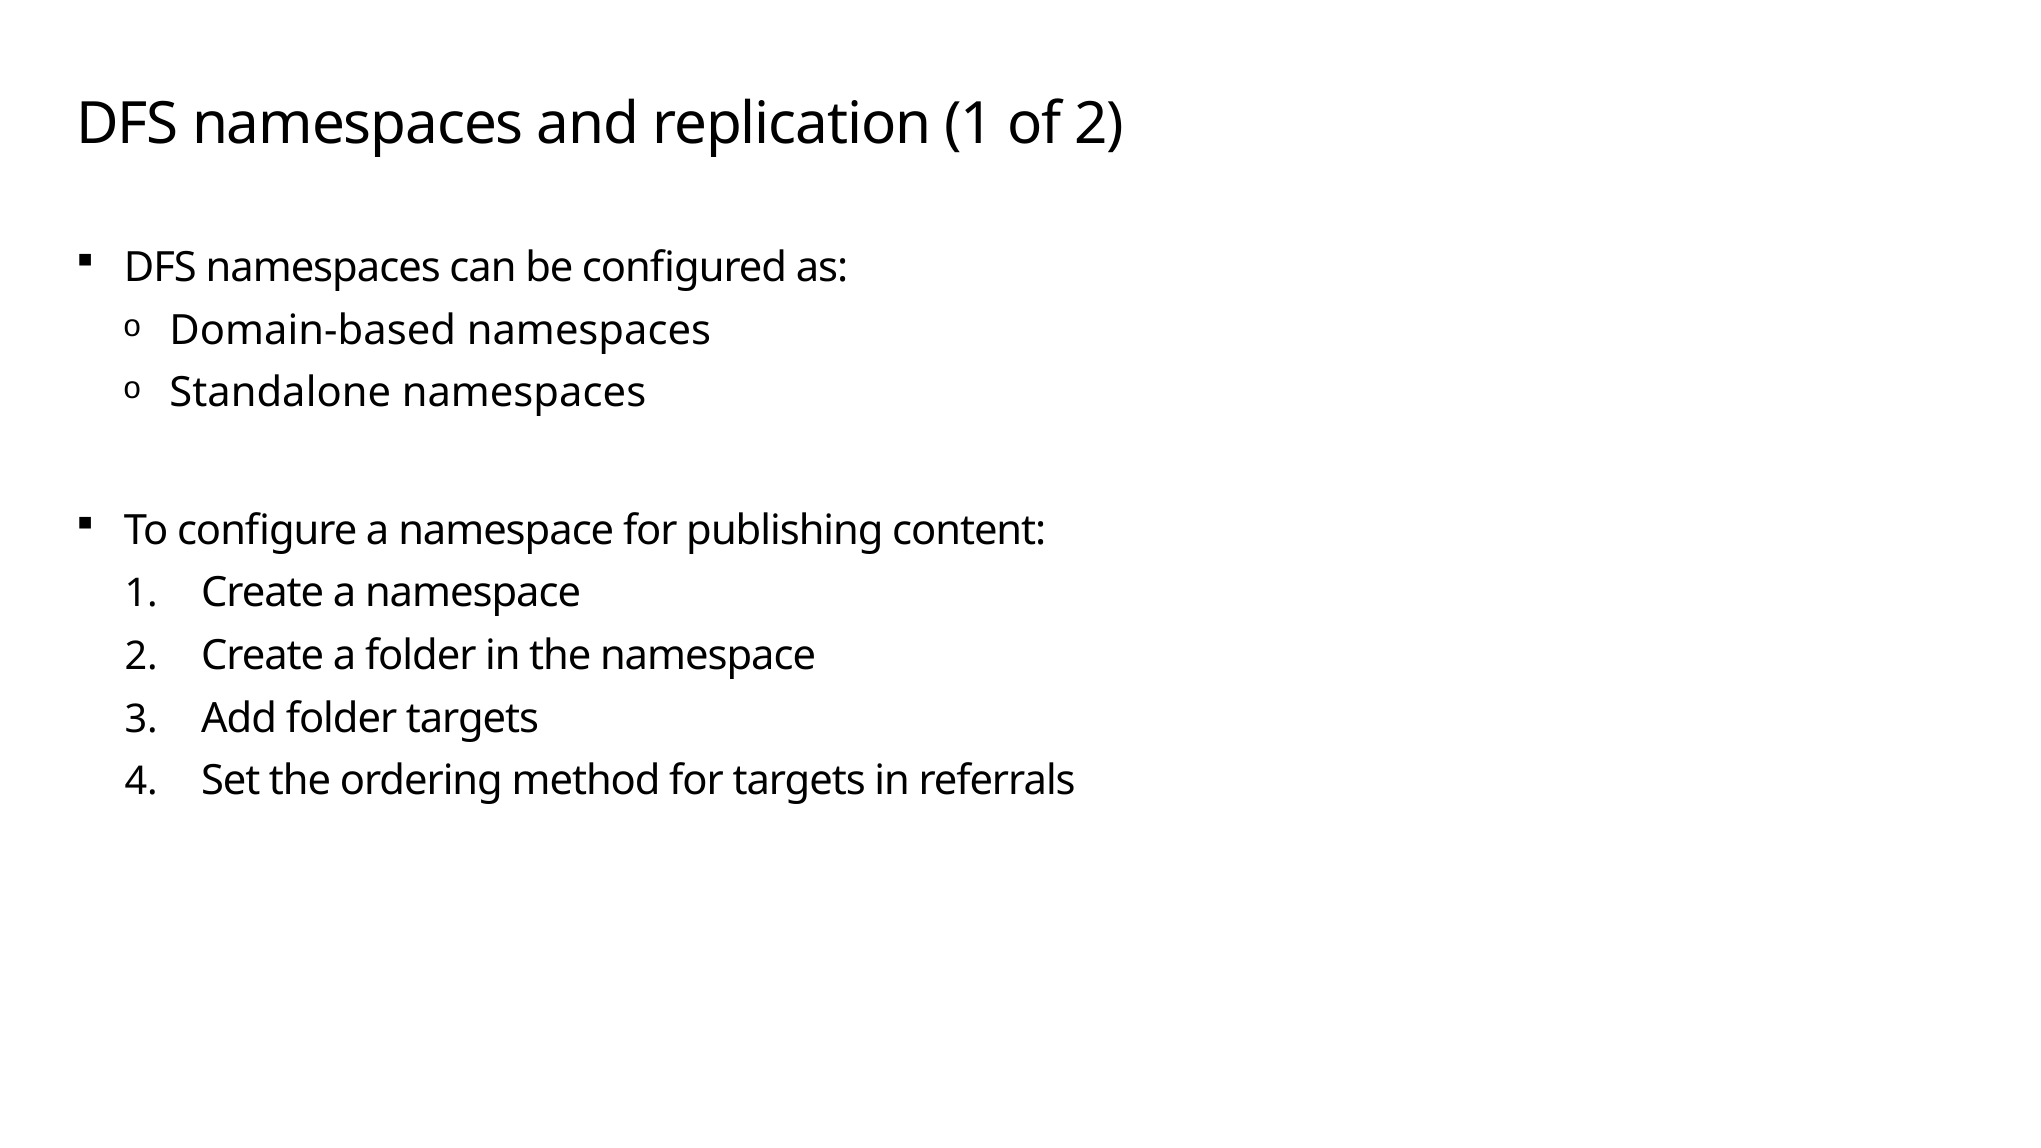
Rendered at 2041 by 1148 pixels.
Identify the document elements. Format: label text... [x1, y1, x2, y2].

list DFS namespaces can be configured as: Domain-based namespaces Standalone namespaces To configure a namespace for publishing content: Create a namespace Create a folder in the namespace Add folder targets Set the ordering method for targets in referrals [76, 240, 1970, 1074]
title DFS namespaces and replication (1 of 2) [76, 93, 1968, 161]
